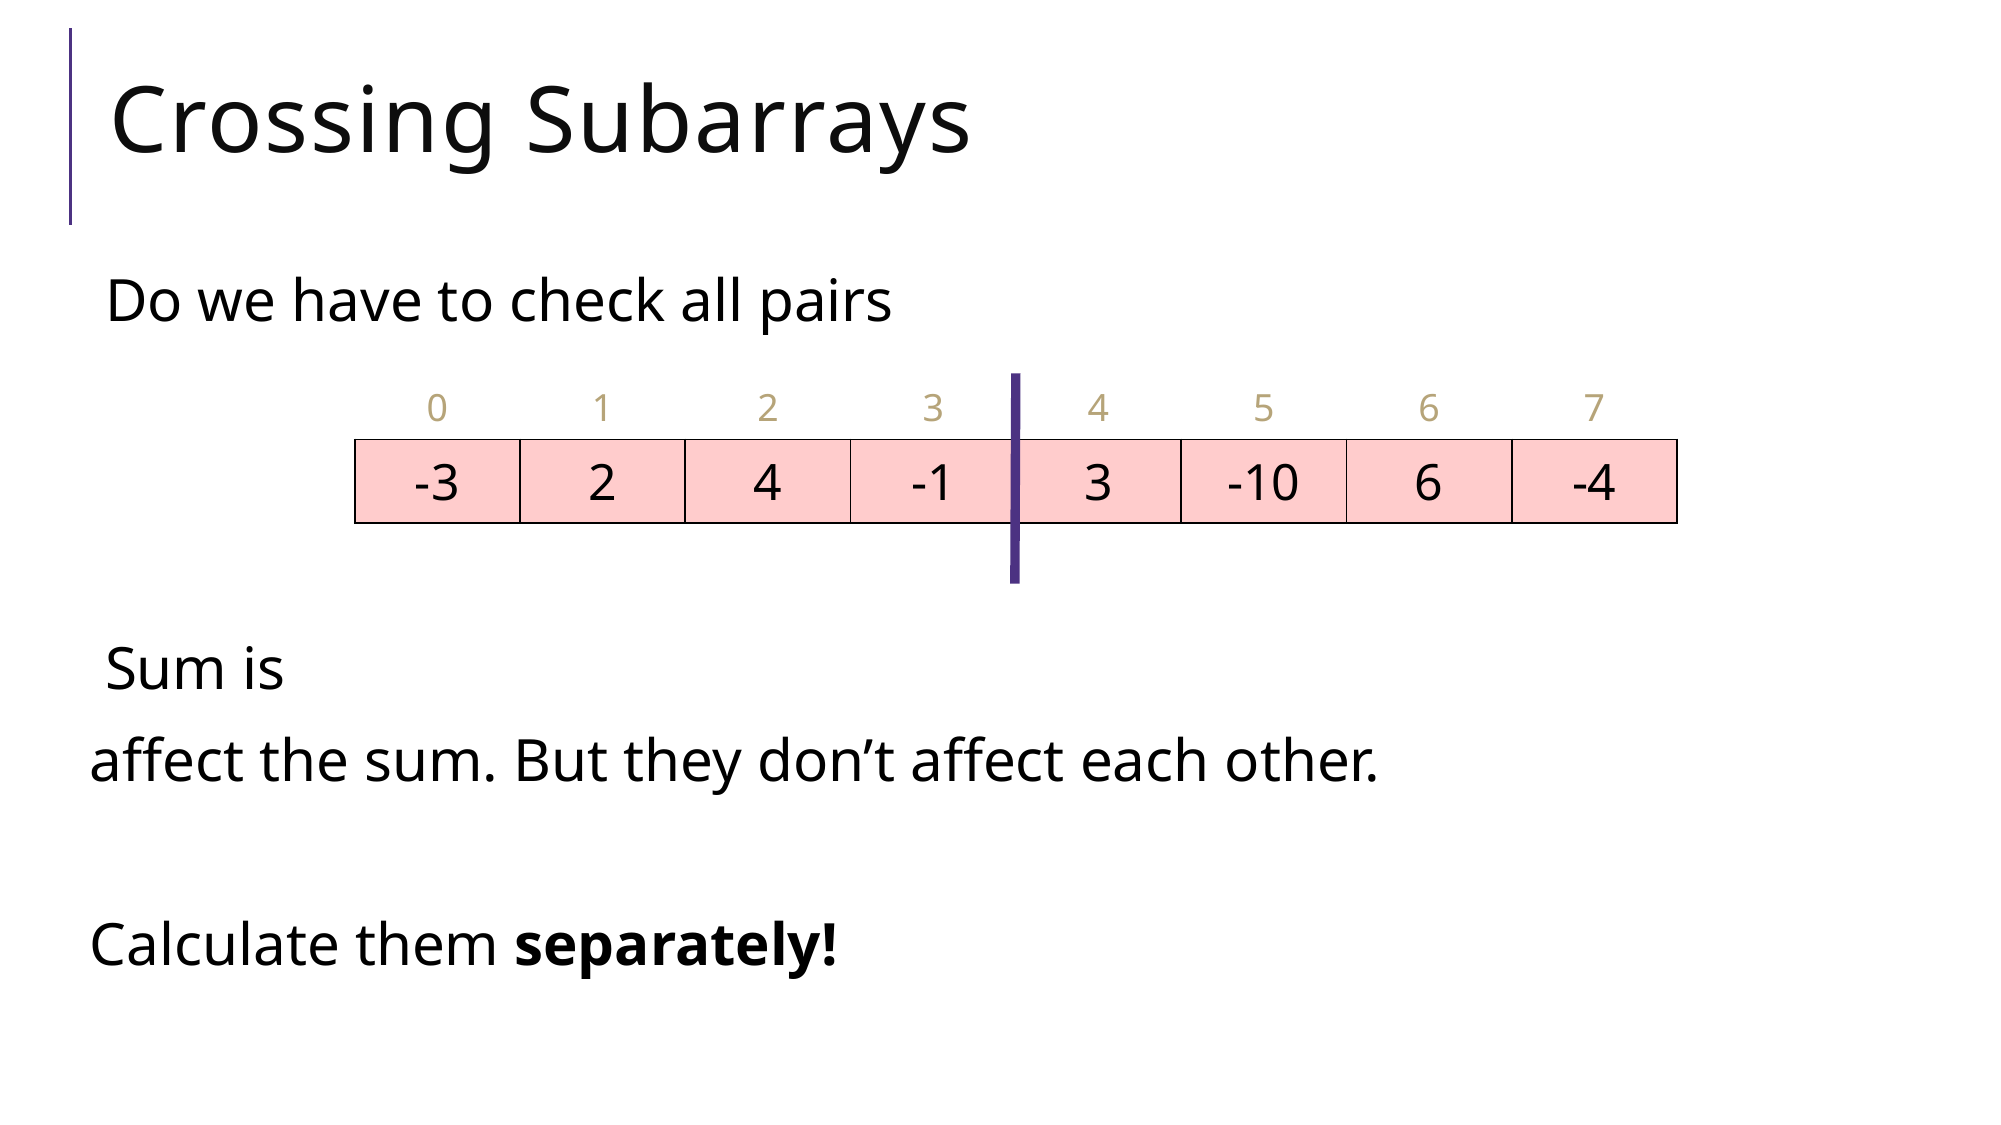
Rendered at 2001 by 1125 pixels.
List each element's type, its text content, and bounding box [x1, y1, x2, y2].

table_cell -4 [1513, 440, 1676, 522]
table_cell -3 [356, 440, 519, 522]
table_cell -1 [851, 440, 1007, 522]
table_header 5 [1182, 374, 1346, 439]
table_header 4 [1021, 374, 1180, 439]
table_header 7 [1513, 374, 1676, 439]
table_cell 3 [1024, 440, 1180, 522]
table_cell 6 [1347, 440, 1511, 522]
table_header 0 [356, 374, 519, 439]
title Crossing Subarrays [94, 43, 1930, 210]
table_header 6 [1347, 374, 1511, 439]
table_cell -10 [1182, 440, 1346, 522]
table_header 2 [686, 374, 850, 439]
table_cell 4 [686, 440, 850, 522]
table_header 3 [851, 374, 1009, 439]
table_cell 2 [521, 440, 684, 522]
table_header 1 [521, 374, 684, 439]
